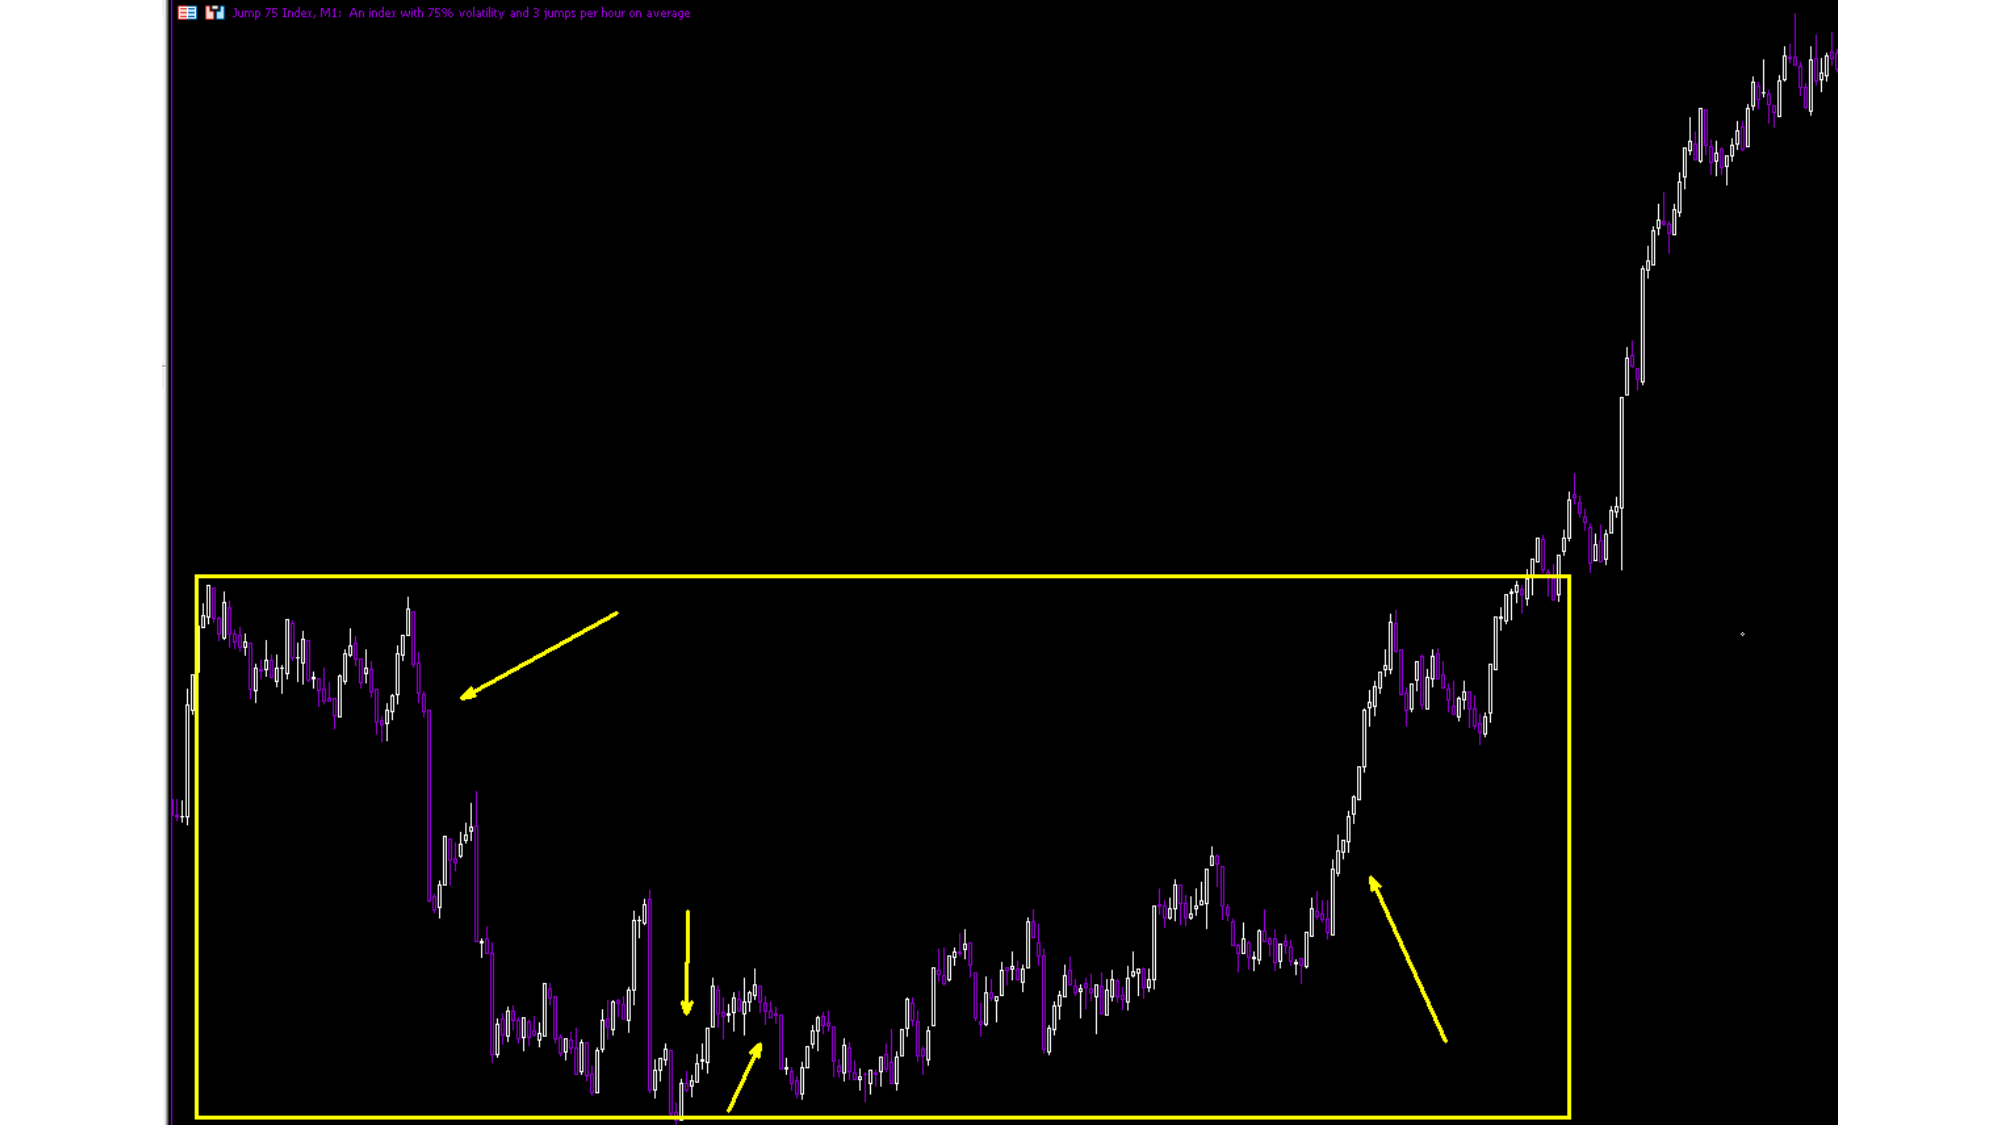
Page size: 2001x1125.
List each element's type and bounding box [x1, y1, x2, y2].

picture [161, 0, 1838, 1125]
